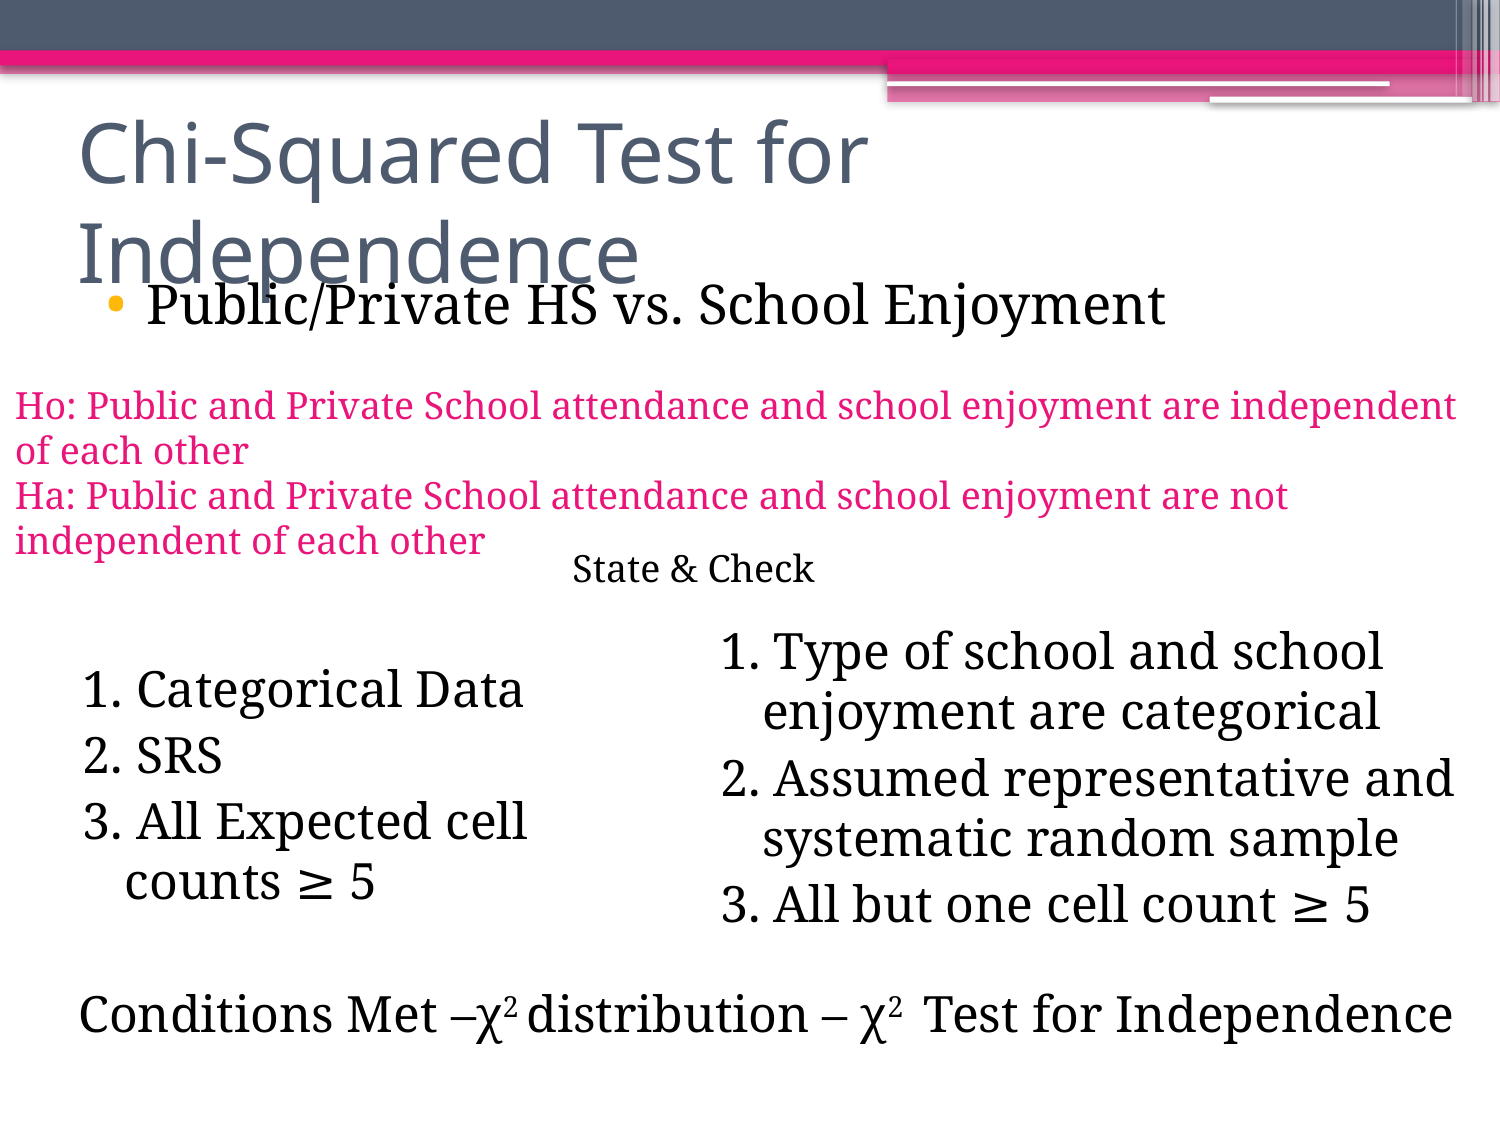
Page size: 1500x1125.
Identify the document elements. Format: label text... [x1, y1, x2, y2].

text_box 1. Type of school and school enjoyment are categorical 2. Assumed representative and systematic random sample 3. All but one cell count ≥ 5 [687, 612, 1500, 1049]
text_box Conditions Met –χ2 distribution – χ2 Test for Independence [63, 974, 1470, 1050]
text_box 1. Categorical Data 2. SRS 3. All Expected cell counts ≥ 5 [49, 649, 687, 1037]
text_box State & Check [557, 537, 830, 598]
title Chi-Squared Test for Independence [62, 112, 1413, 288]
text_box Ho: Public and Private School attendance and school enjoyment are independent of each other Ha: Public and Private School attendance and school enjoyment are not independent of each other [0, 374, 1500, 615]
list Public/Private HS vs. School Enjoyment [74, 262, 1426, 344]
